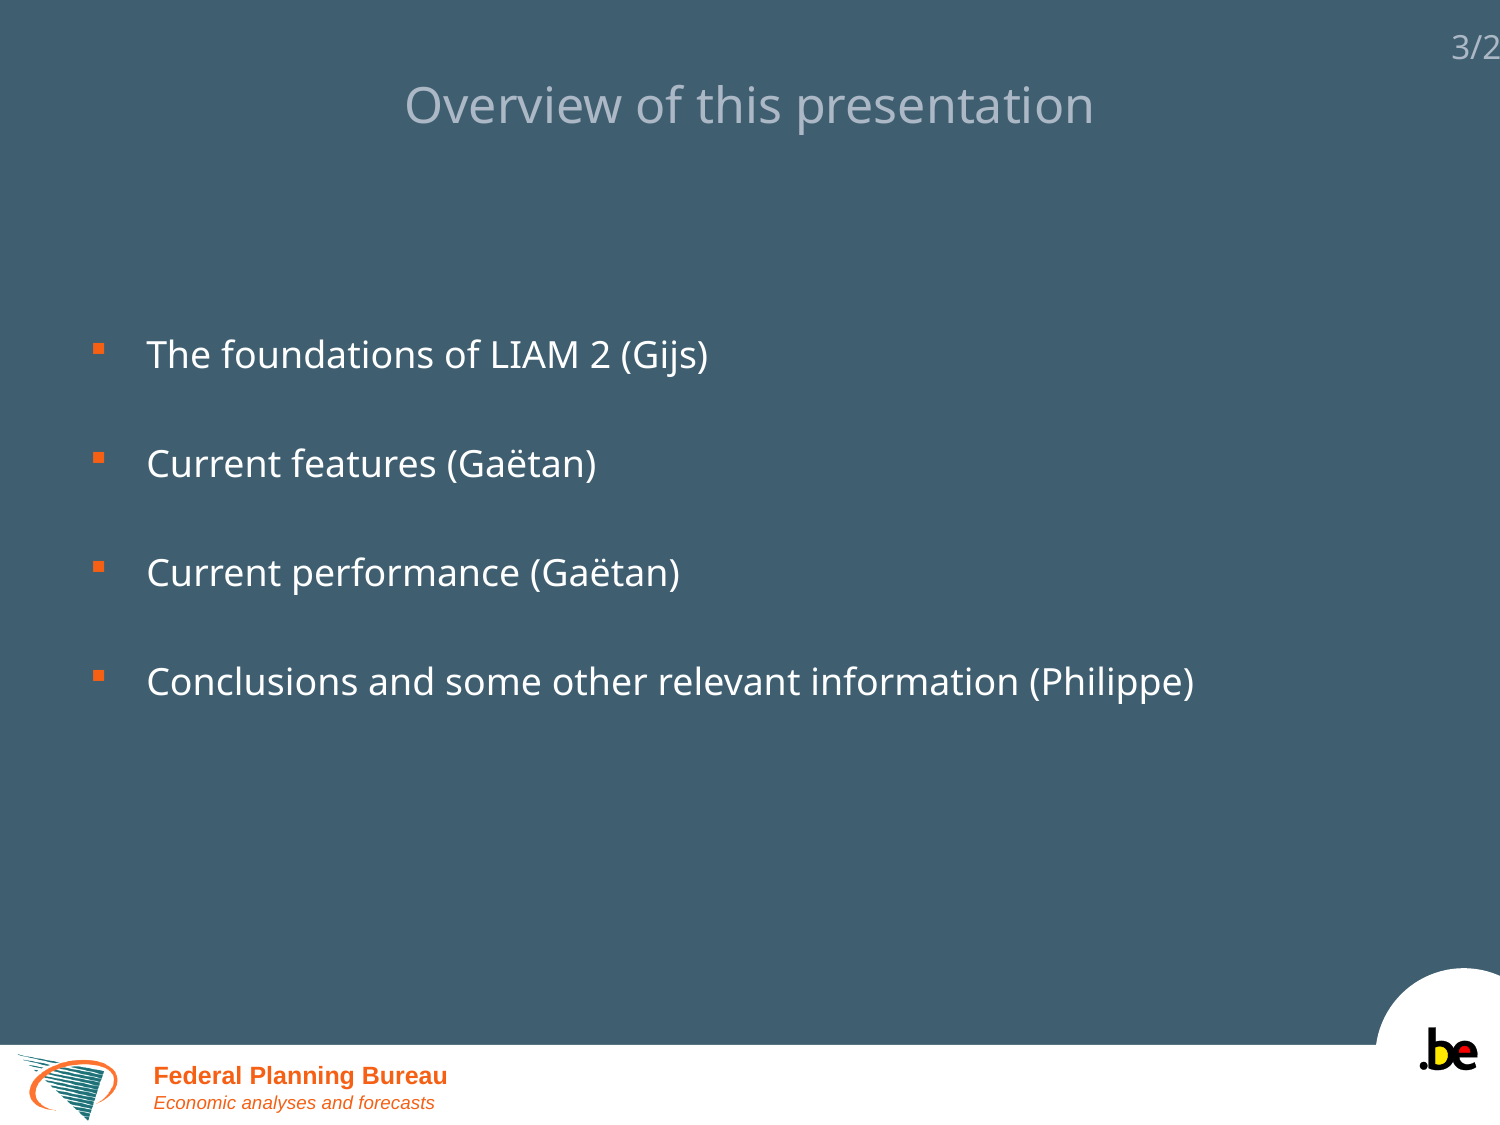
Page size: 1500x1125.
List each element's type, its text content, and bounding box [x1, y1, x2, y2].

title Overview of this presentation [74, 30, 1426, 177]
list The foundations of LIAM 2 (Gijs) Current features (Gaëtan) Current performance (Gaëtan) Conclusions and some other relevant information (Philippe) [74, 278, 1426, 1001]
